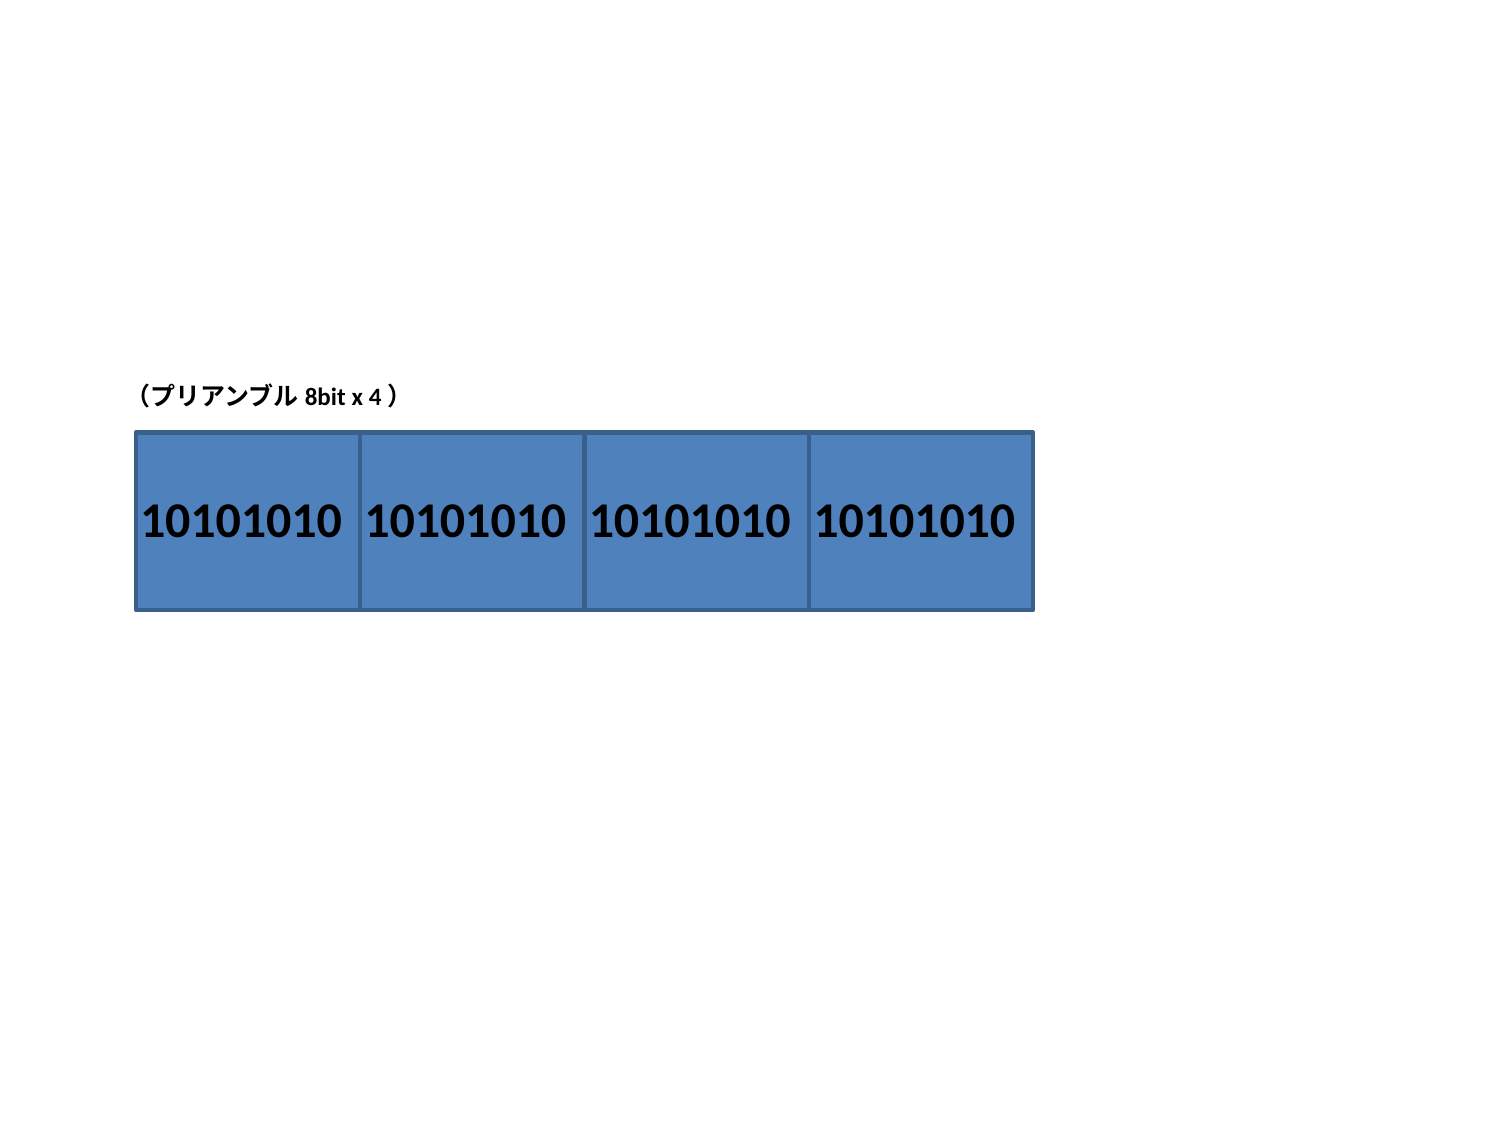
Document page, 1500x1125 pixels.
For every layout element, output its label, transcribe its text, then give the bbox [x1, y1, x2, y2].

text_box [134, 555, 358, 612]
text_box [582, 430, 807, 479]
text_box [807, 430, 1035, 612]
text_box （プリアンブル8bit x 4） [110, 373, 428, 419]
text_box 10101010 [798, 479, 1031, 555]
text_box [134, 430, 358, 479]
text_box 10101010 [125, 479, 349, 555]
text_box [358, 555, 582, 612]
text_box [582, 555, 807, 612]
text_box 10101010 [574, 479, 798, 555]
text_box [358, 430, 582, 479]
text_box 10101010 [349, 479, 574, 555]
